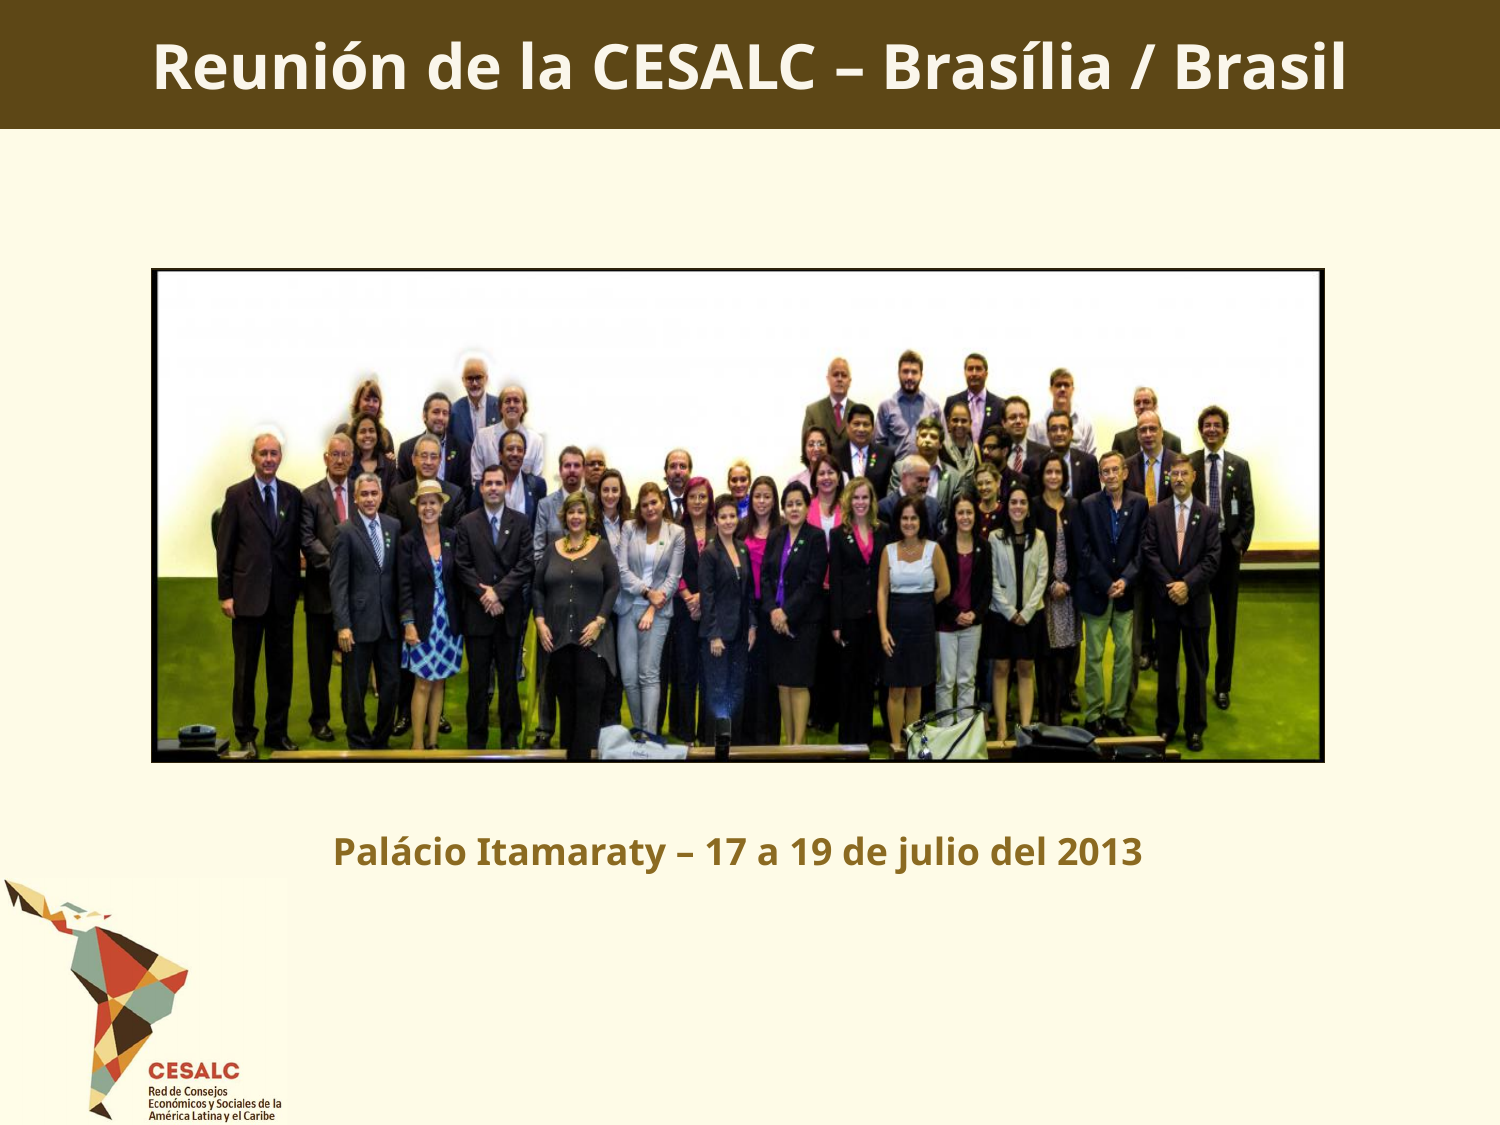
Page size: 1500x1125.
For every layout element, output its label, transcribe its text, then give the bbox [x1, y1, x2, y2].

text_box Reunión de la CESALC – Brasília / Brasil [0, 0, 1500, 129]
text_box Palácio Itamaraty – 17 a 19 de julio del 2013 [210, 820, 1266, 880]
picture [0, 878, 288, 1125]
picture [151, 269, 1325, 762]
